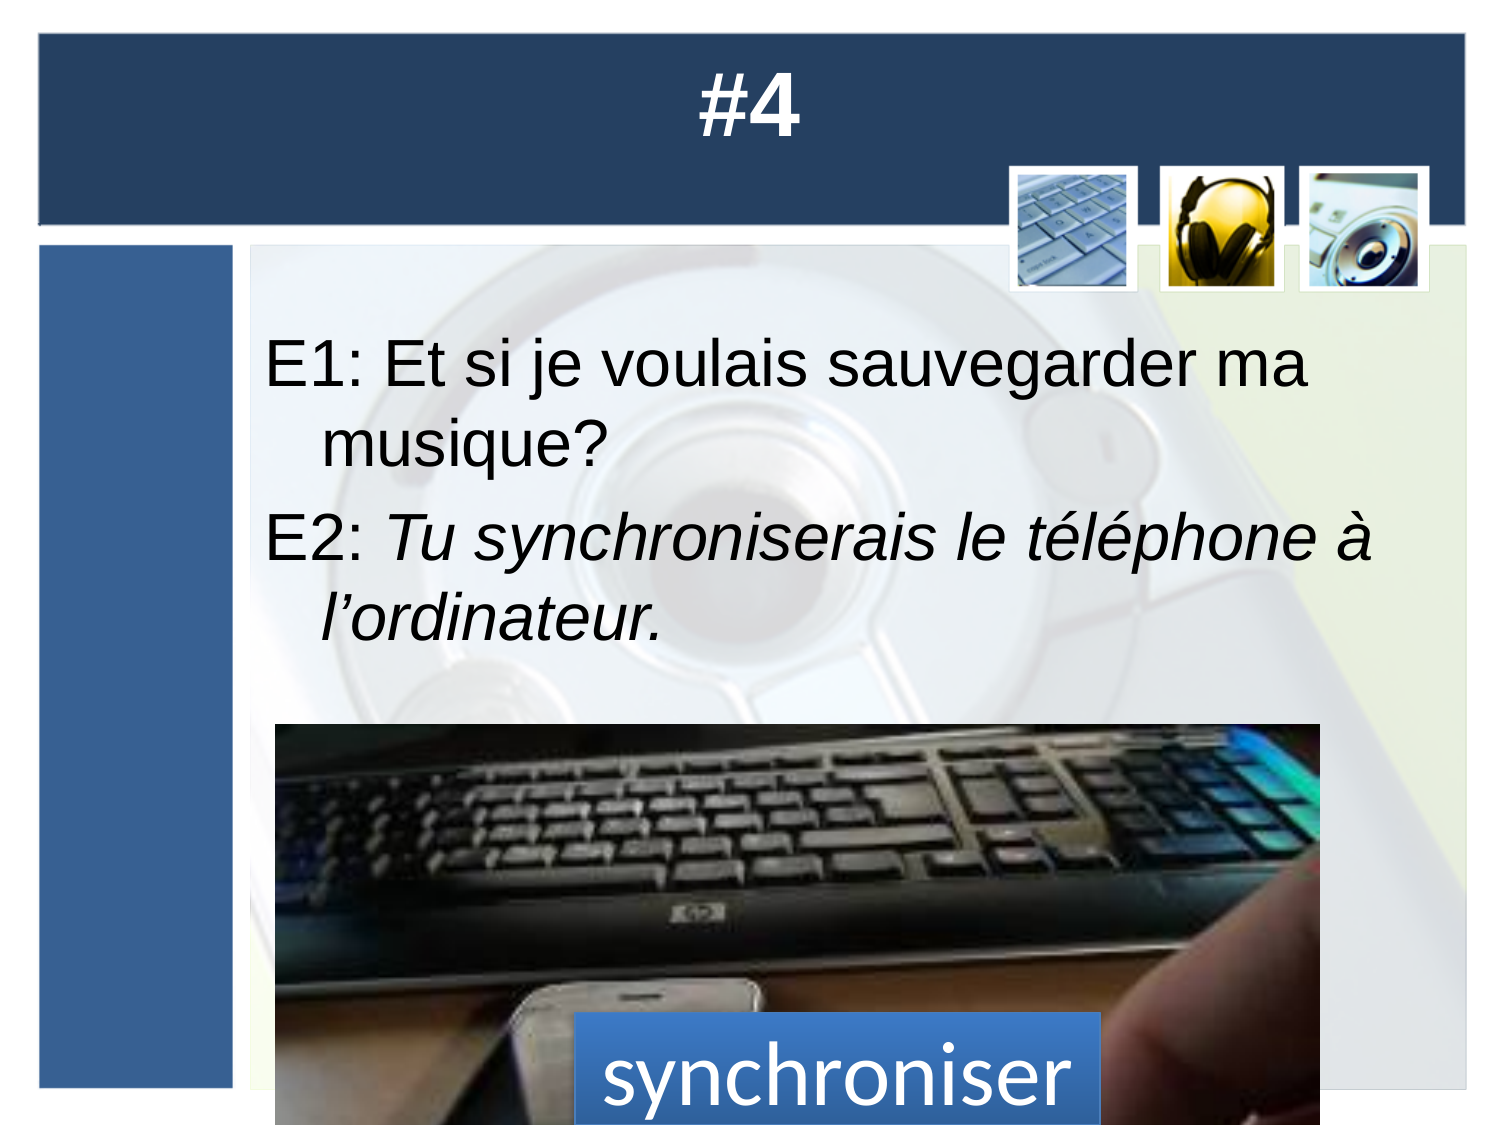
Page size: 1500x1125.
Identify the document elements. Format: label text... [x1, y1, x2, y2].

picture [0, 0, 1500, 1125]
list E1: Et si je voulais sauvegarder ma musique? E2: Tu synchroniserais le téléphone à l’ordinateur. [249, 312, 1425, 1080]
title #4 [75, 37, 1425, 163]
